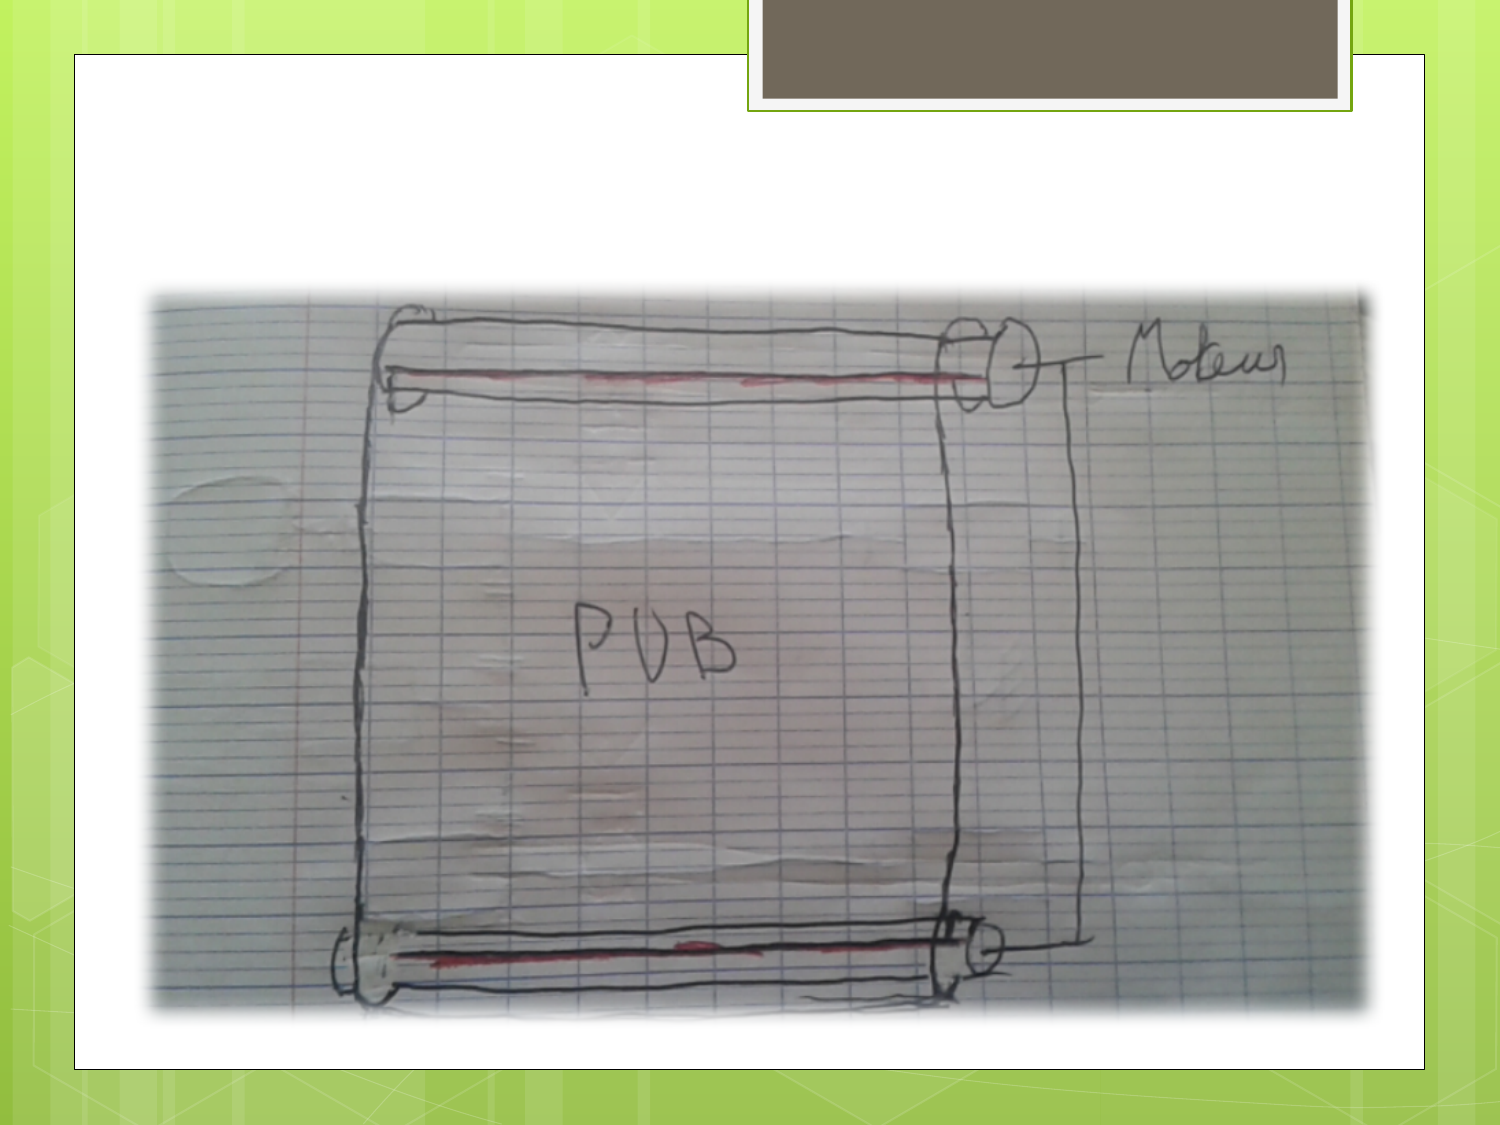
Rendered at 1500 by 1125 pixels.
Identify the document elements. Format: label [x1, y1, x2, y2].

picture [134, 278, 1385, 1030]
